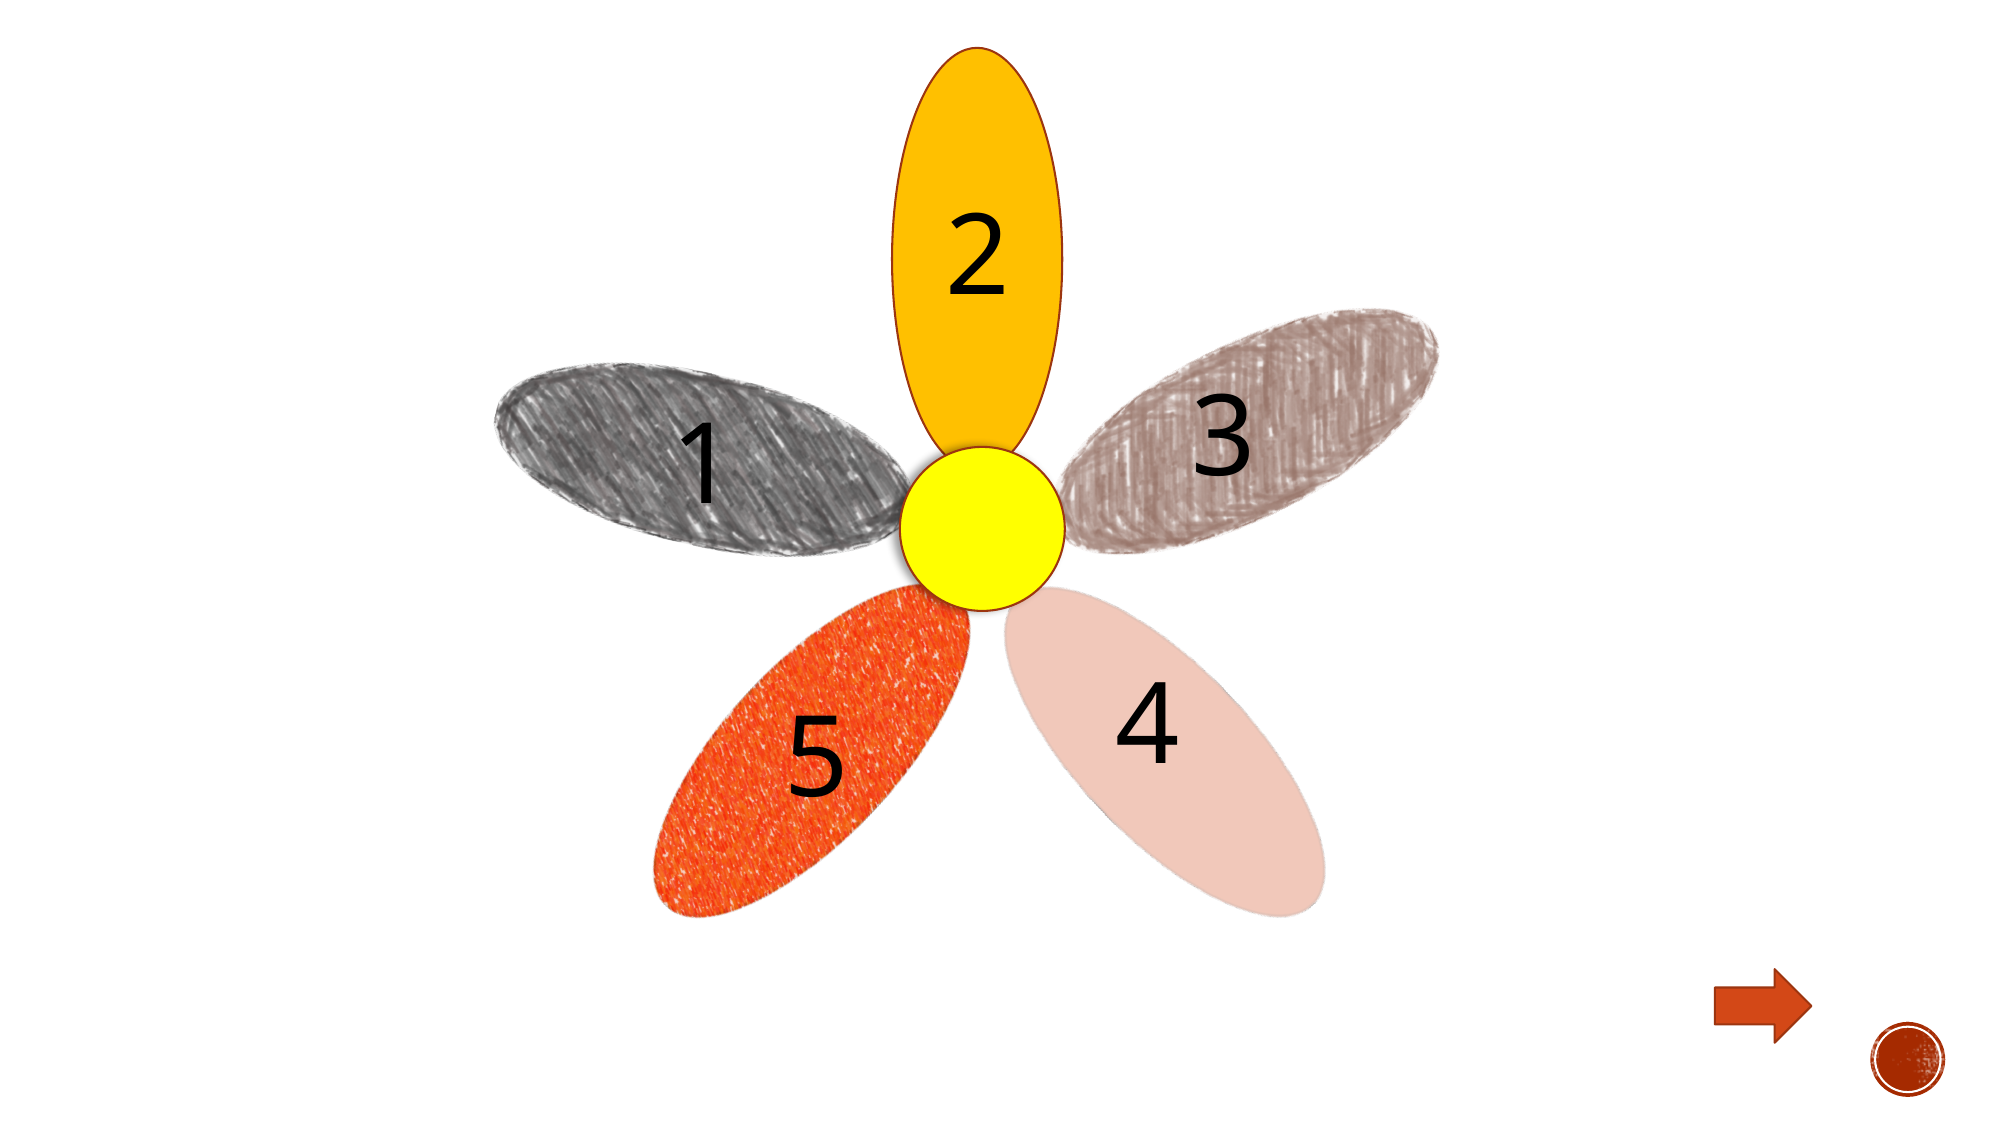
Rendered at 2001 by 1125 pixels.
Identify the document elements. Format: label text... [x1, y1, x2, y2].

text_box 2 [930, 174, 1025, 325]
text_box [890, 46, 1064, 449]
text_box [1713, 968, 1813, 1044]
picture [477, 248, 1473, 1020]
text_box [898, 445, 1048, 601]
